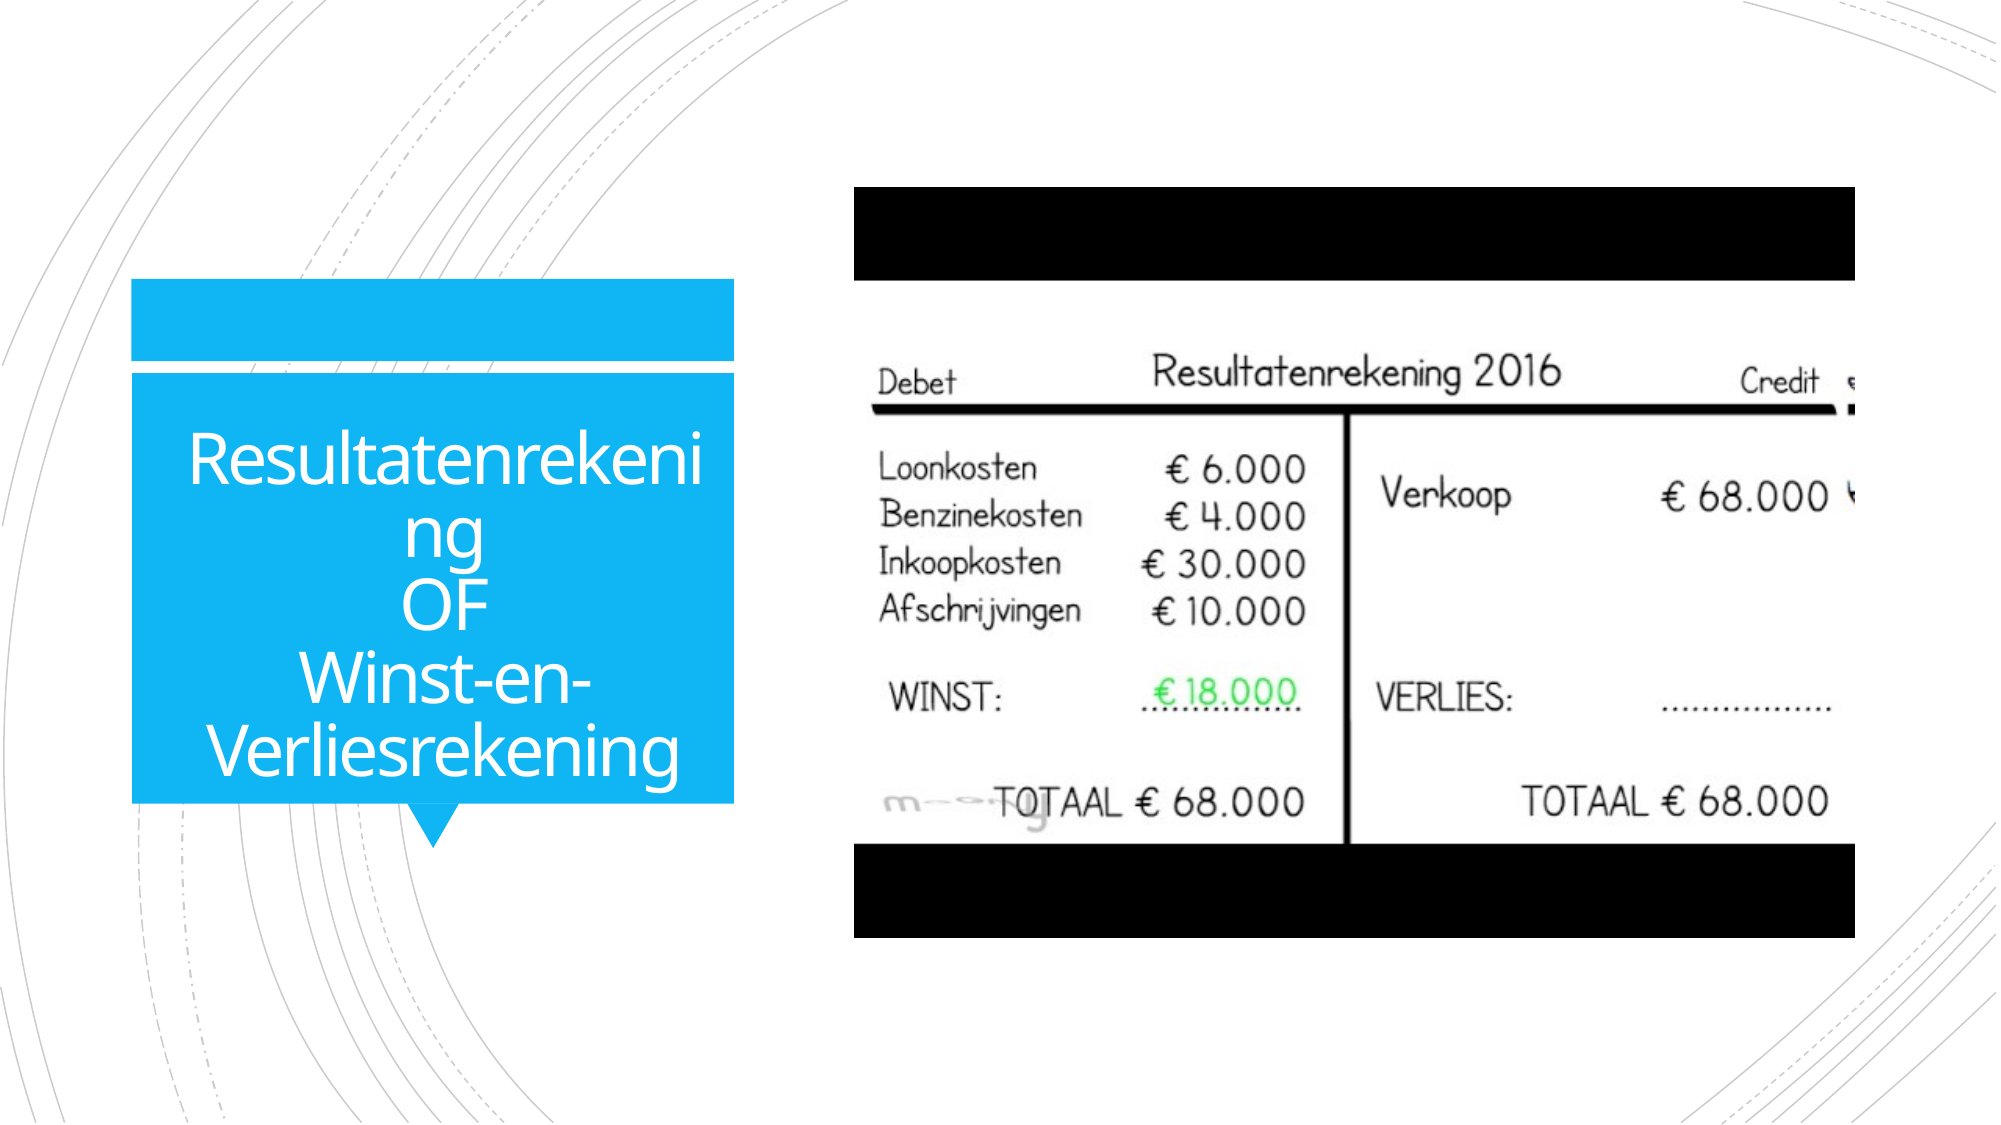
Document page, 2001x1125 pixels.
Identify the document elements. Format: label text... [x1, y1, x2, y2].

title Resultatenrekening OF Winst-en-Verliesrekening [145, 385, 744, 832]
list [854, 186, 1856, 938]
